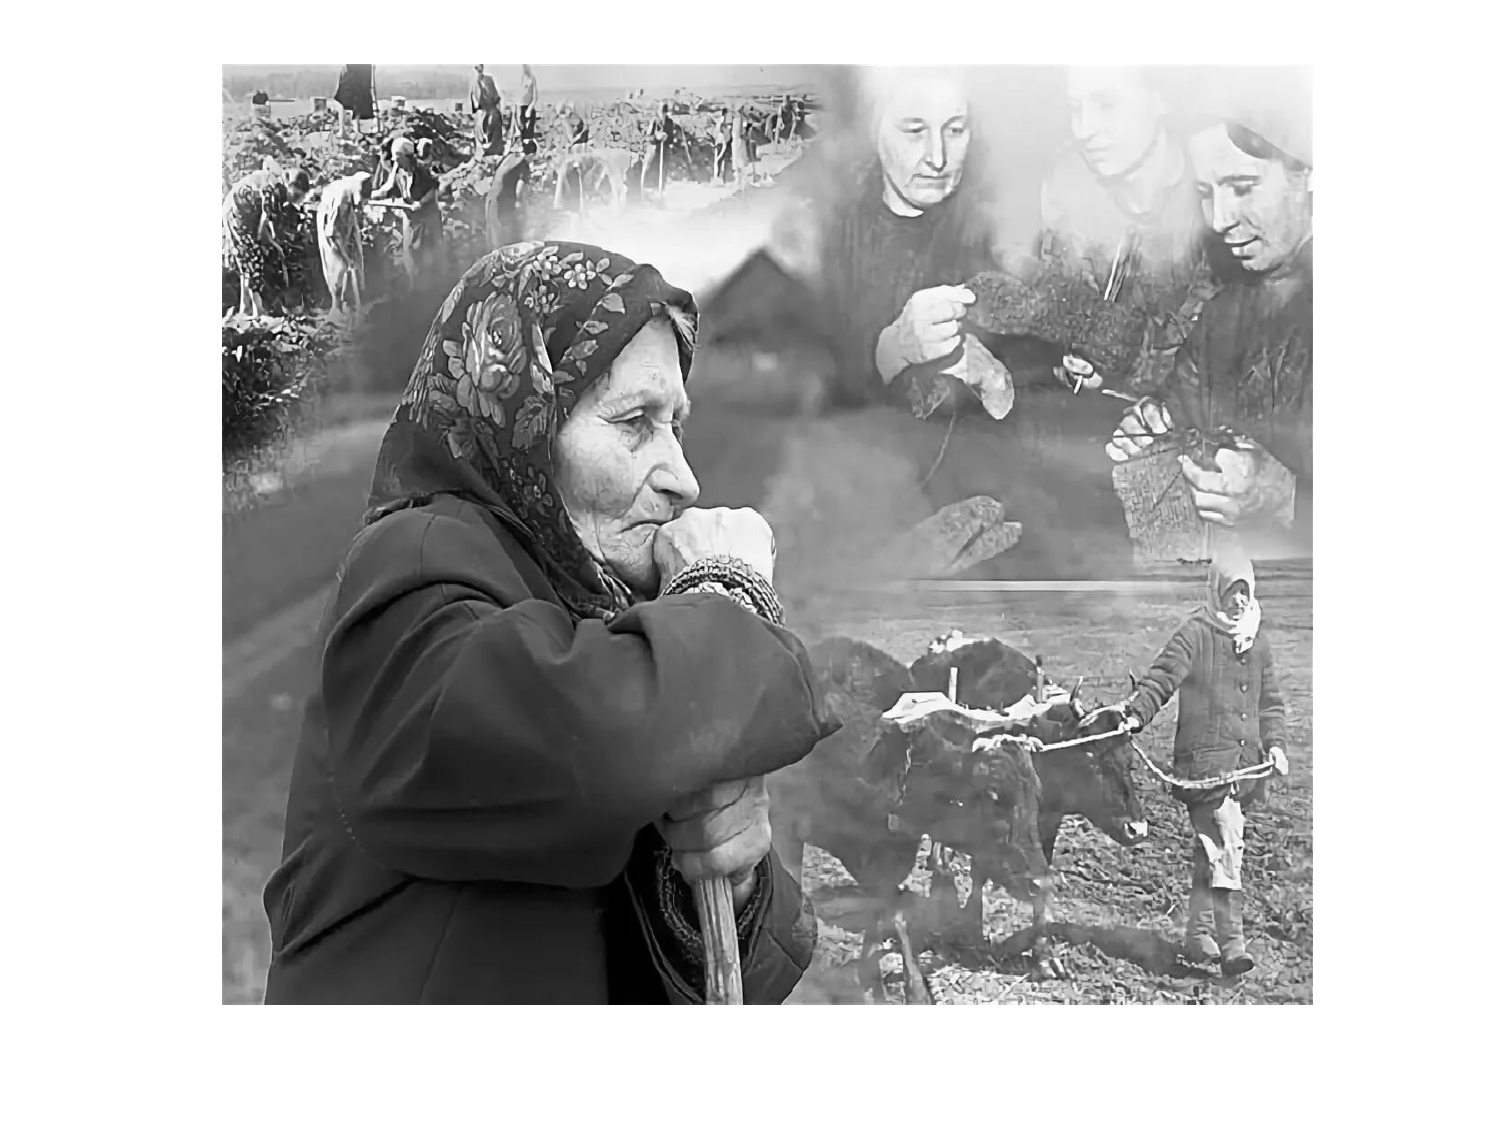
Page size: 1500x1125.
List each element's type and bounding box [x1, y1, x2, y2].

picture [222, 64, 1313, 1006]
